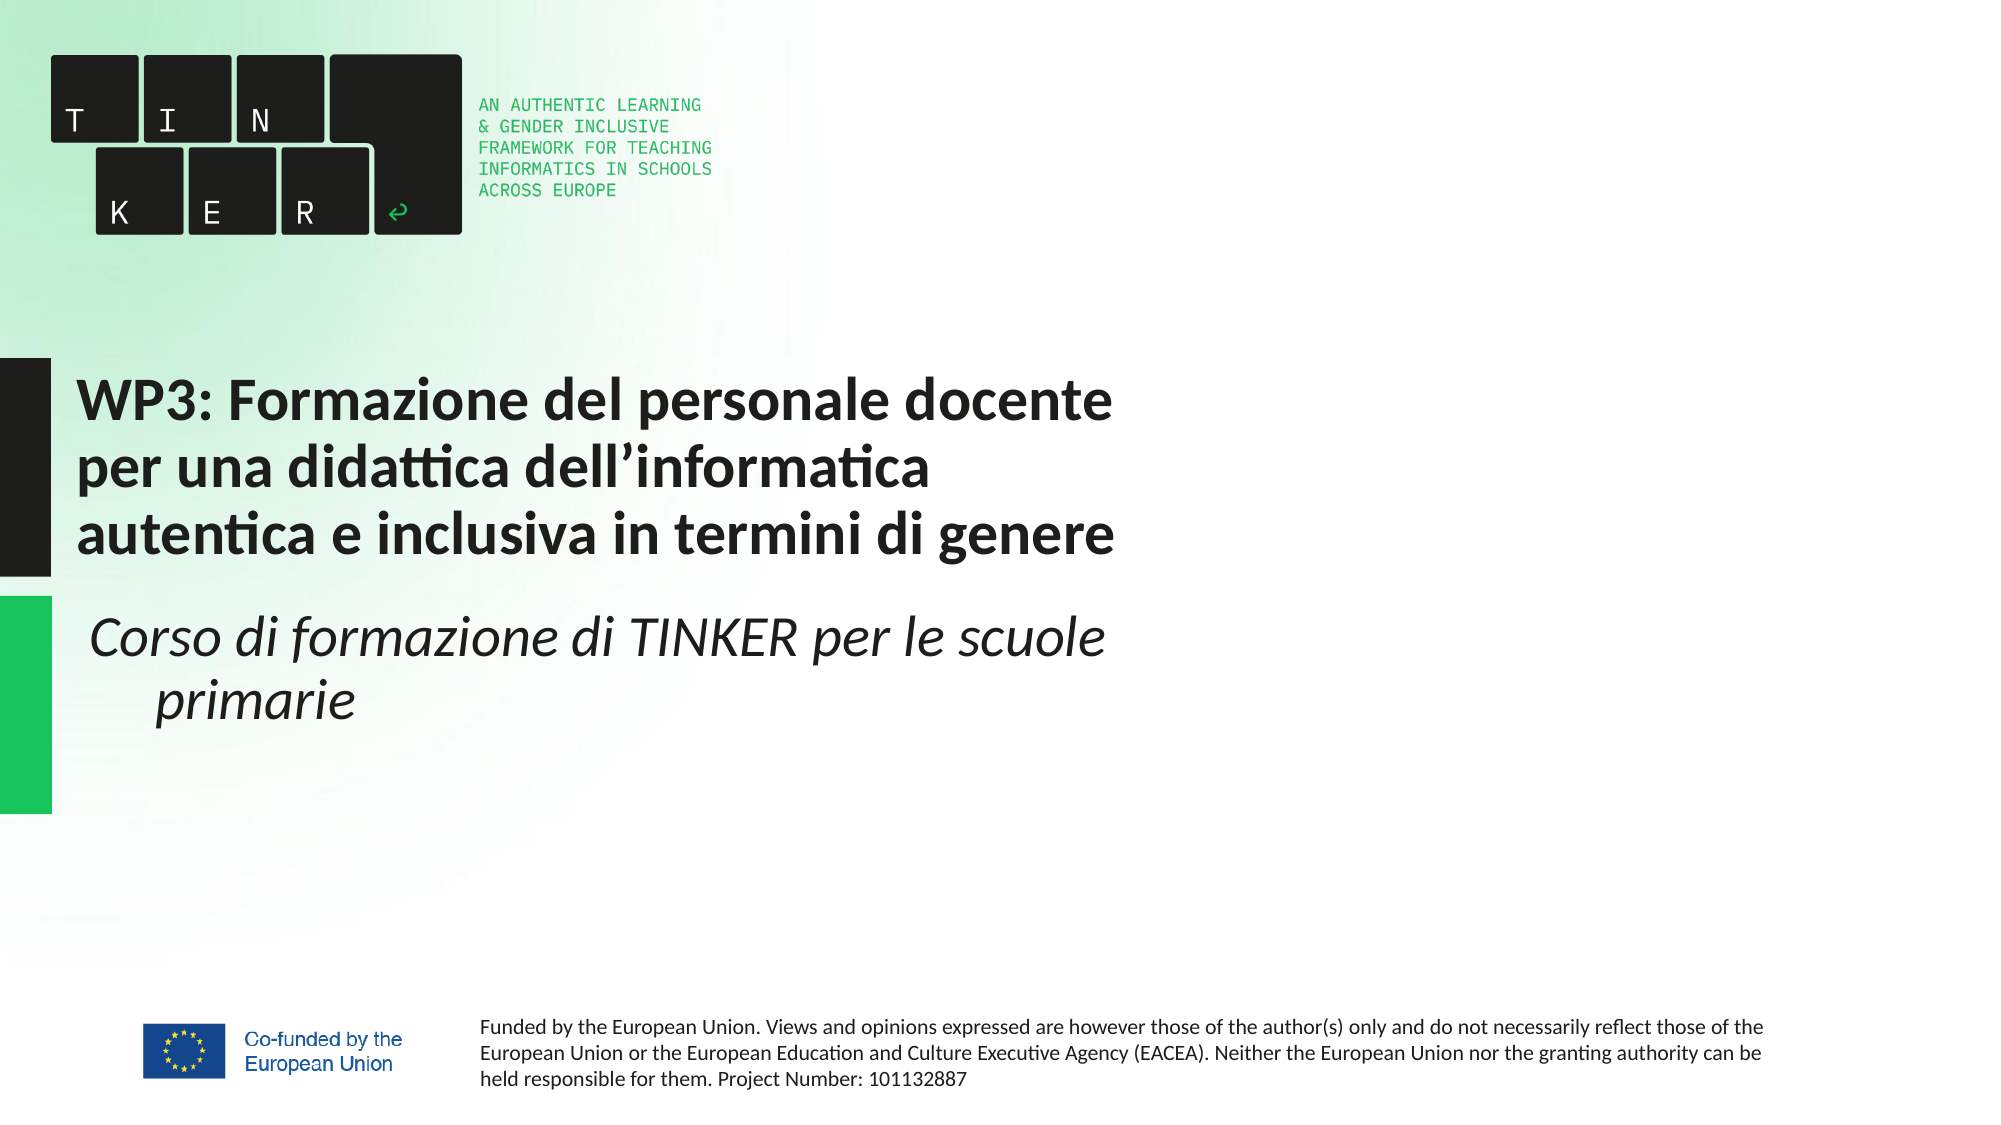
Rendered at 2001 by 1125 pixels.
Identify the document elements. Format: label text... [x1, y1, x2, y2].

picture [0, 0, 843, 1125]
subtitle Corso di formazione di TINKER per le scuole primarie [65, 599, 1197, 812]
title WP3: Formazione del personale docente per una didattica dell’informatica autentica e inclusiva in termini di genere [61, 358, 1196, 578]
